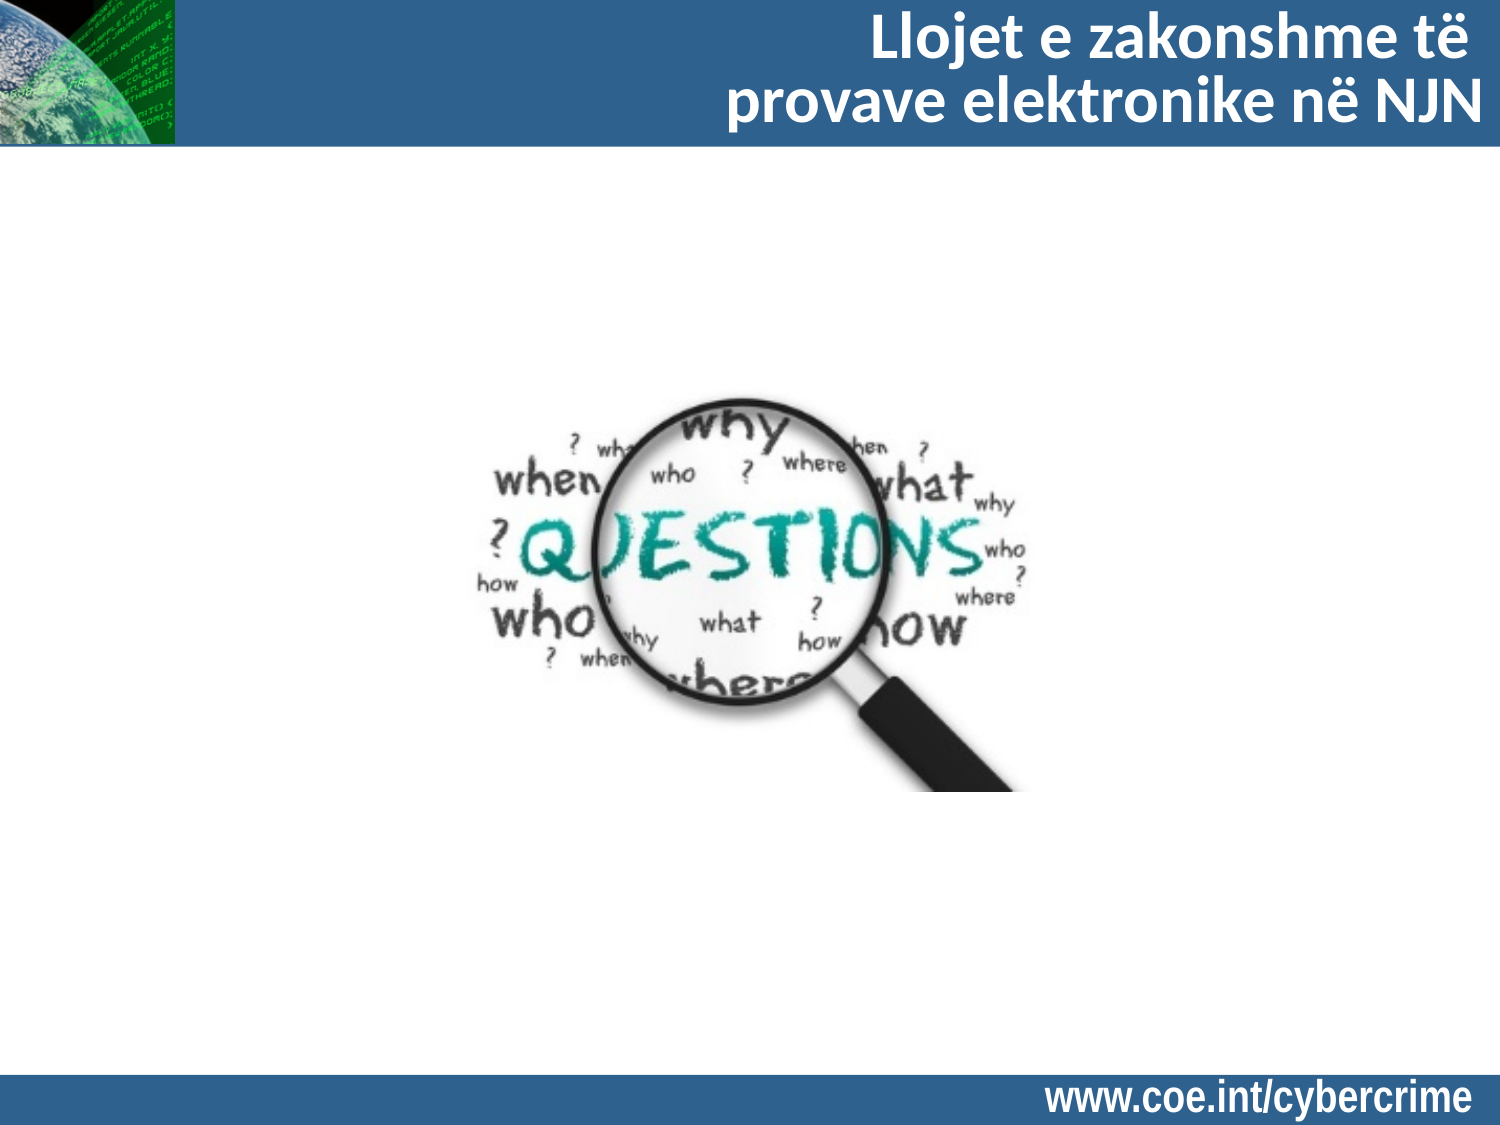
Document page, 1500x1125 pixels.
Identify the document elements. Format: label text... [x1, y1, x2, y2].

picture [0, 0, 175, 144]
text_box Llojet e zakonshme të provave elektronike në NJN [177, 0, 1500, 149]
text_box [0, 1073, 1030, 1125]
picture [443, 332, 1057, 793]
text_box www.coe.int/cybercrime [1030, 1059, 1500, 1125]
